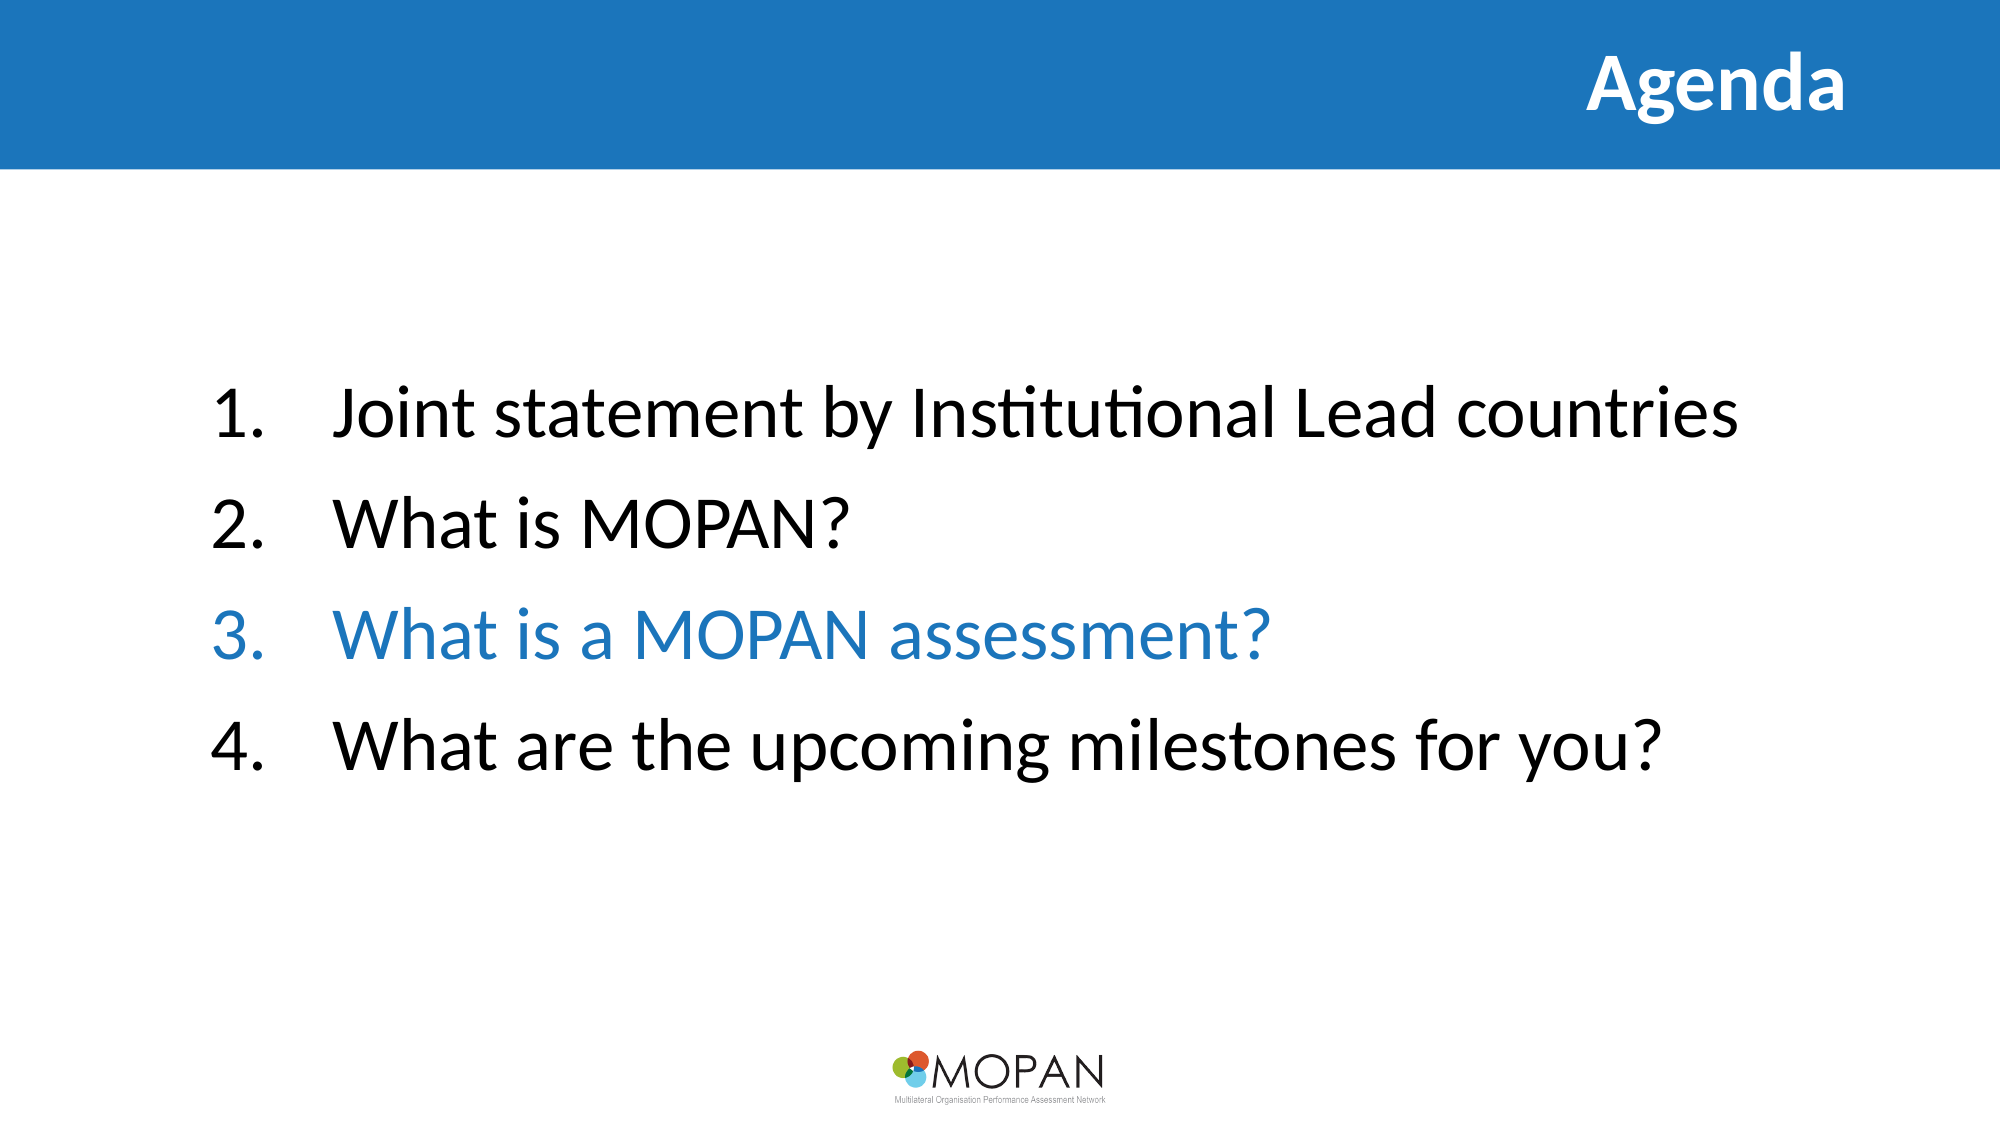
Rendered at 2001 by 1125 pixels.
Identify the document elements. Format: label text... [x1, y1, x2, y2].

list Joint statement by Institutional Lead countries What is MOPAN? What is a MOPAN assessment? What are the upcoming milestones for you? [137, 277, 1863, 897]
picture [889, 1048, 1111, 1107]
title Agenda [137, 14, 1863, 153]
